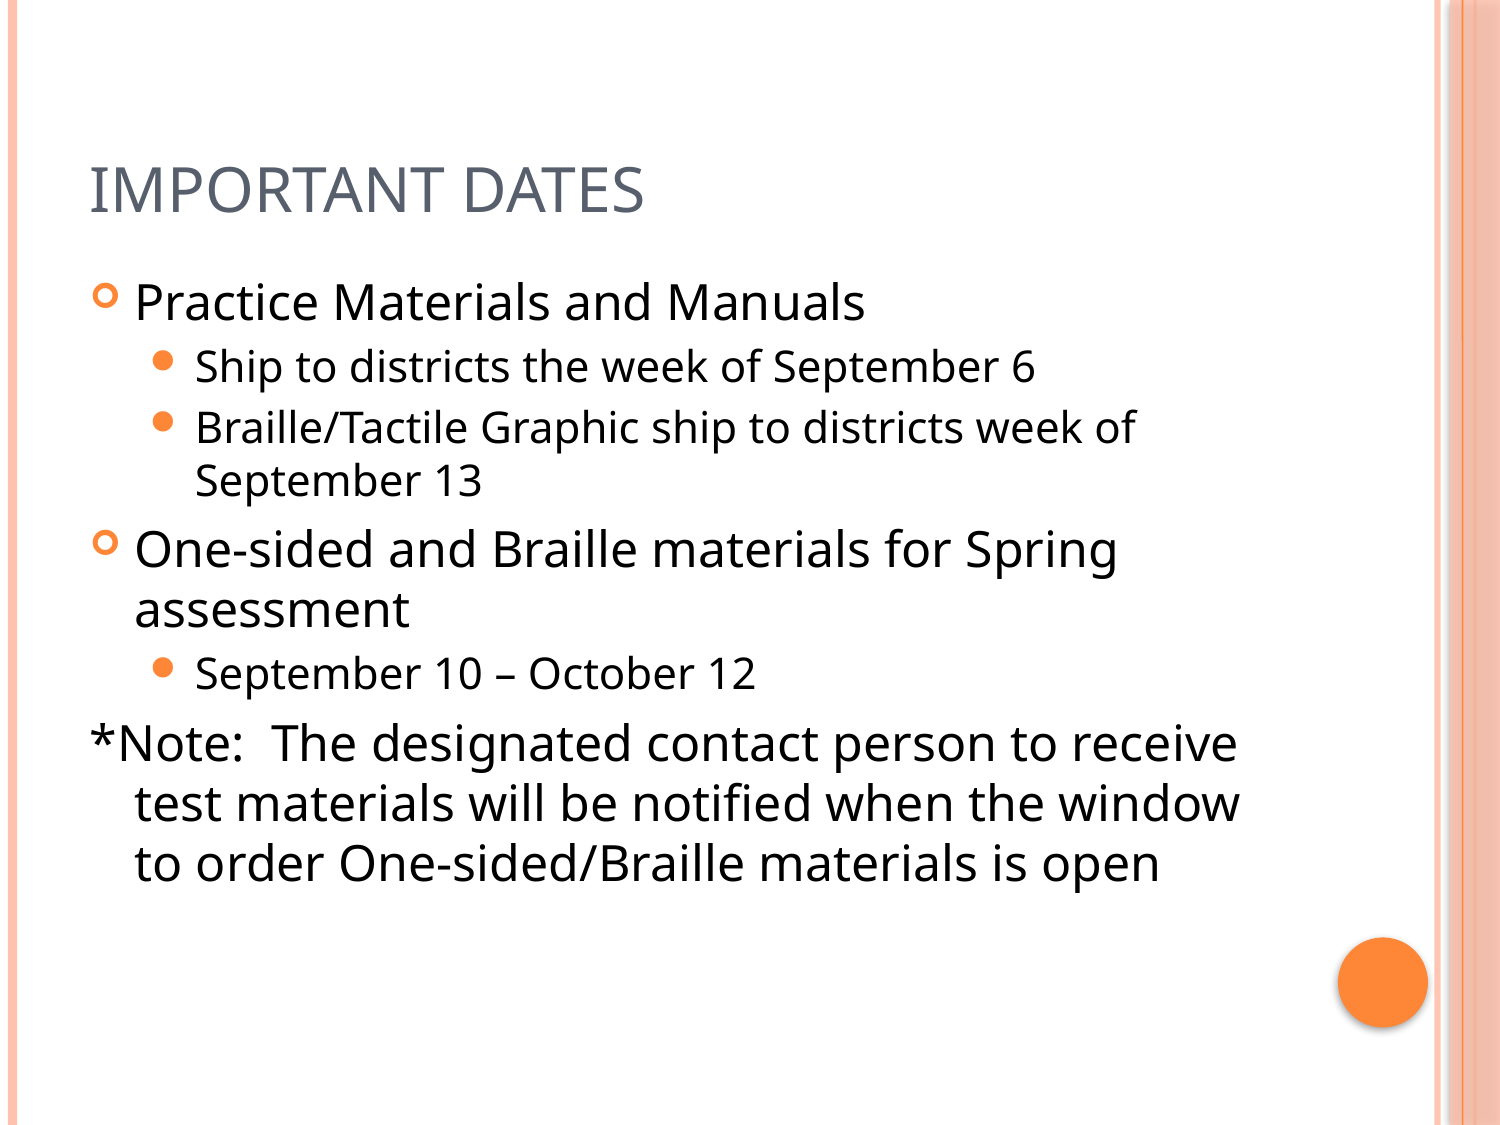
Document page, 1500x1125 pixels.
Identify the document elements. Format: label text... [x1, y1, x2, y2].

list Practice Materials and Manuals Ship to districts the week of September 6 Braille/Tactile Graphic ship to districts week of September 13 One-sided and Braille materials for Spring assessment September 10 – October 12 *Note: The designated contact person to receive test materials will be notified when the window to order One-sided/Braille materials is open [75, 262, 1300, 1062]
title Important Dates [75, 45, 1300, 233]
